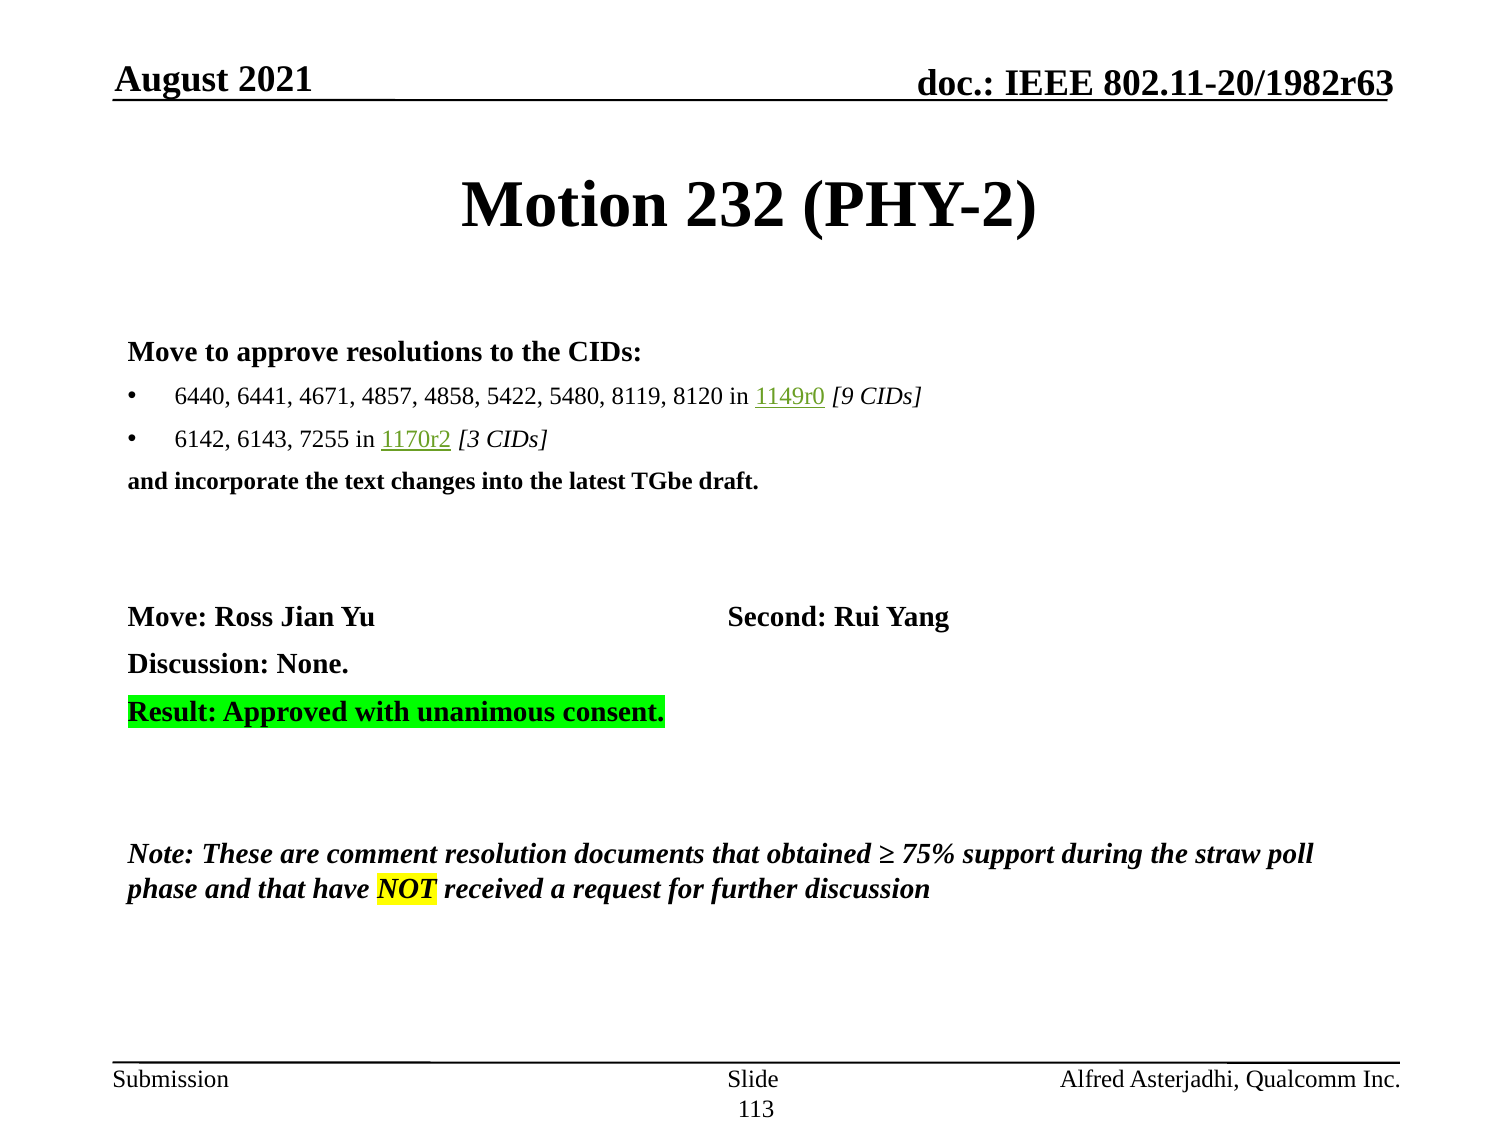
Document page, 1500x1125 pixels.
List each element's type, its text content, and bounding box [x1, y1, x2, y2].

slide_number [114, 54, 423, 100]
title Motion 232 (PHY-2) [112, 112, 1388, 288]
footer Alfred Asterjadhi, Qualcomm Inc. [878, 1061, 1402, 1093]
list Move to approve resolutions to the CIDs: 6440, 6441, 4671, 4857, 4858, 5422, 5480, 8119, 8120 in 1149r0 [9 CIDs] 6142, 6143, 7255 in 1170r2 [3 CIDs] and incorporate the text changes into the latest TGbe draft. Move: Ross Jian Yu Second: Rui Yang Discussion: None. Result: Approved with unanimous consent. Note: These are comment resolution documents that obtained ≥ 75% support during the straw poll phase and that have NOT received a request for further discussion [112, 324, 1388, 1063]
slide_number Slide 113 [712, 1061, 800, 1123]
